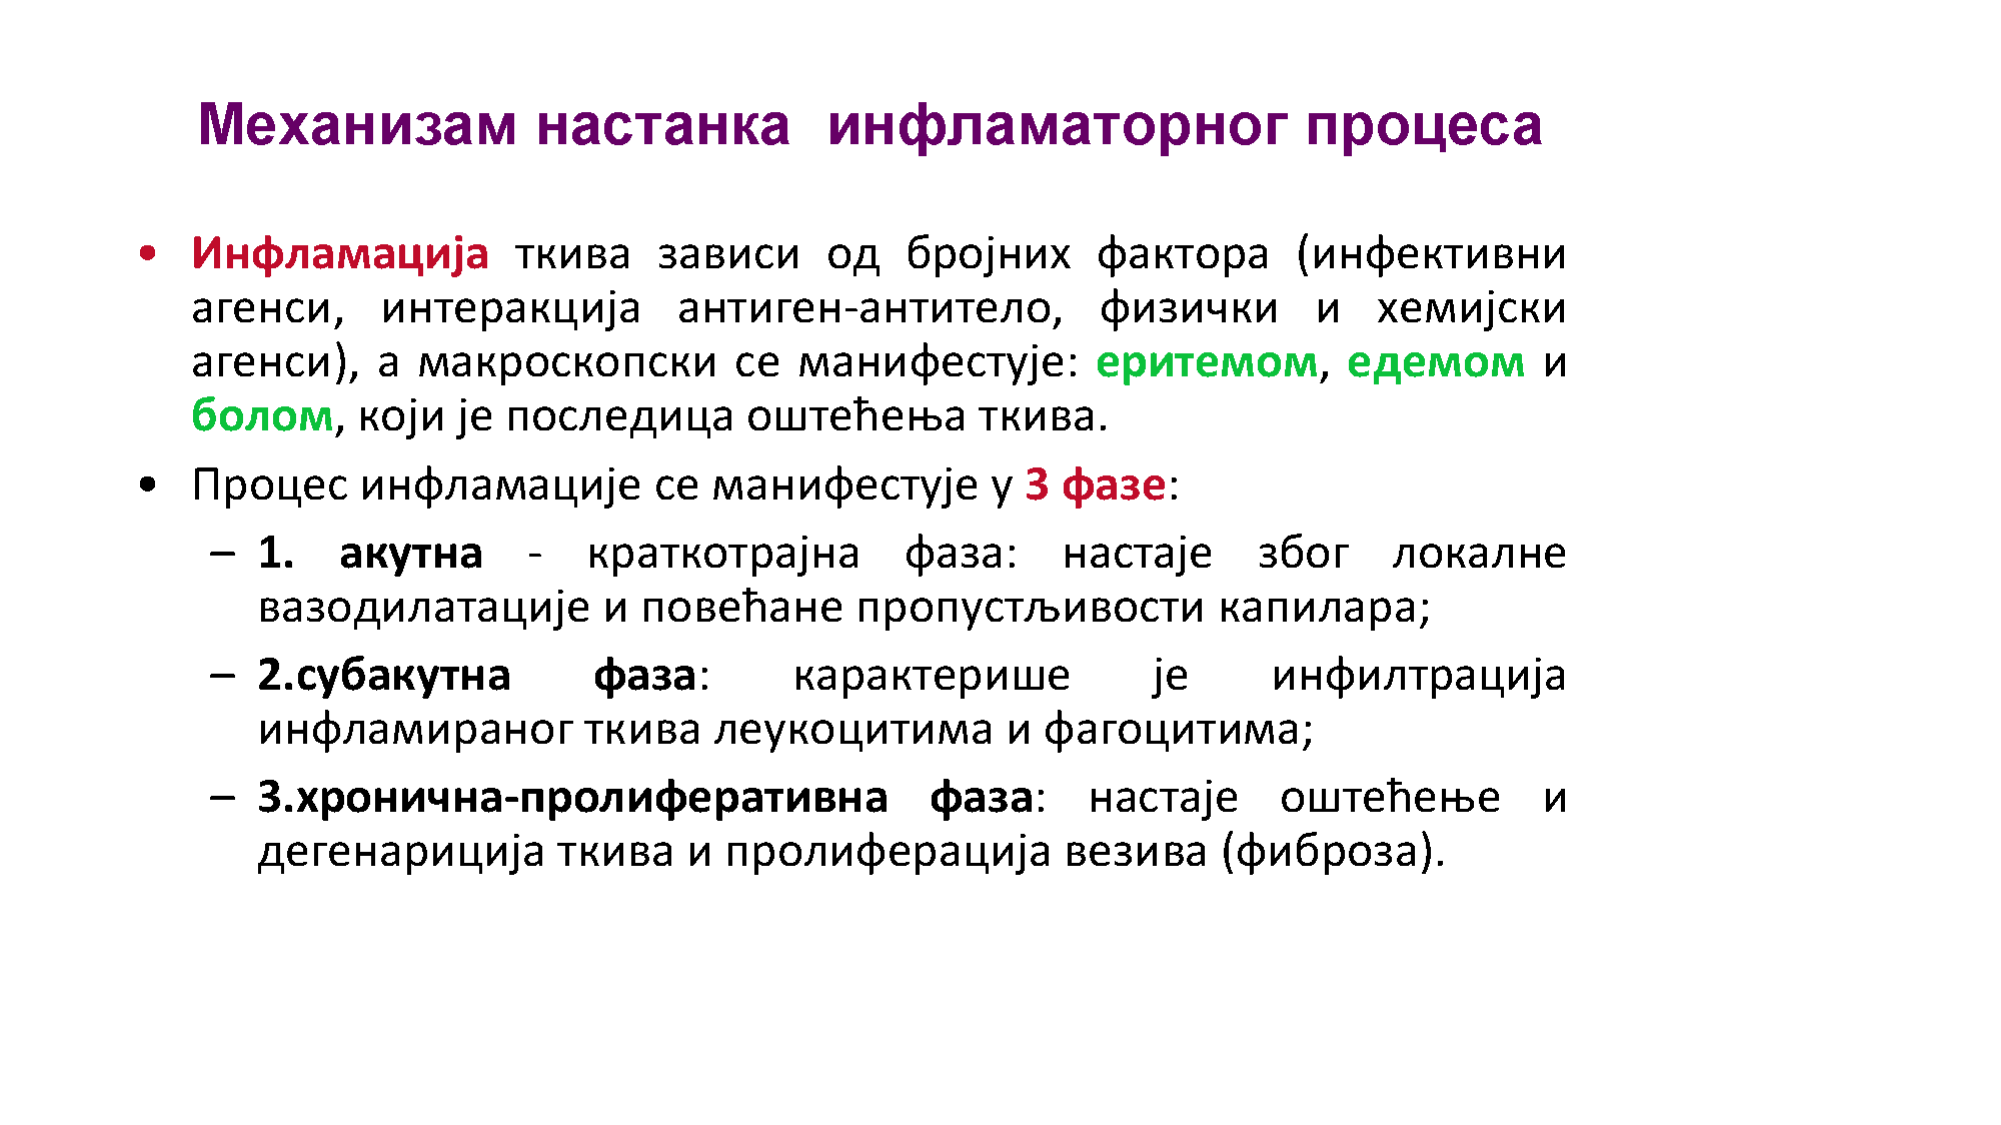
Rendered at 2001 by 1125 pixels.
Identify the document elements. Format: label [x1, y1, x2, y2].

picture [120, 97, 1621, 936]
